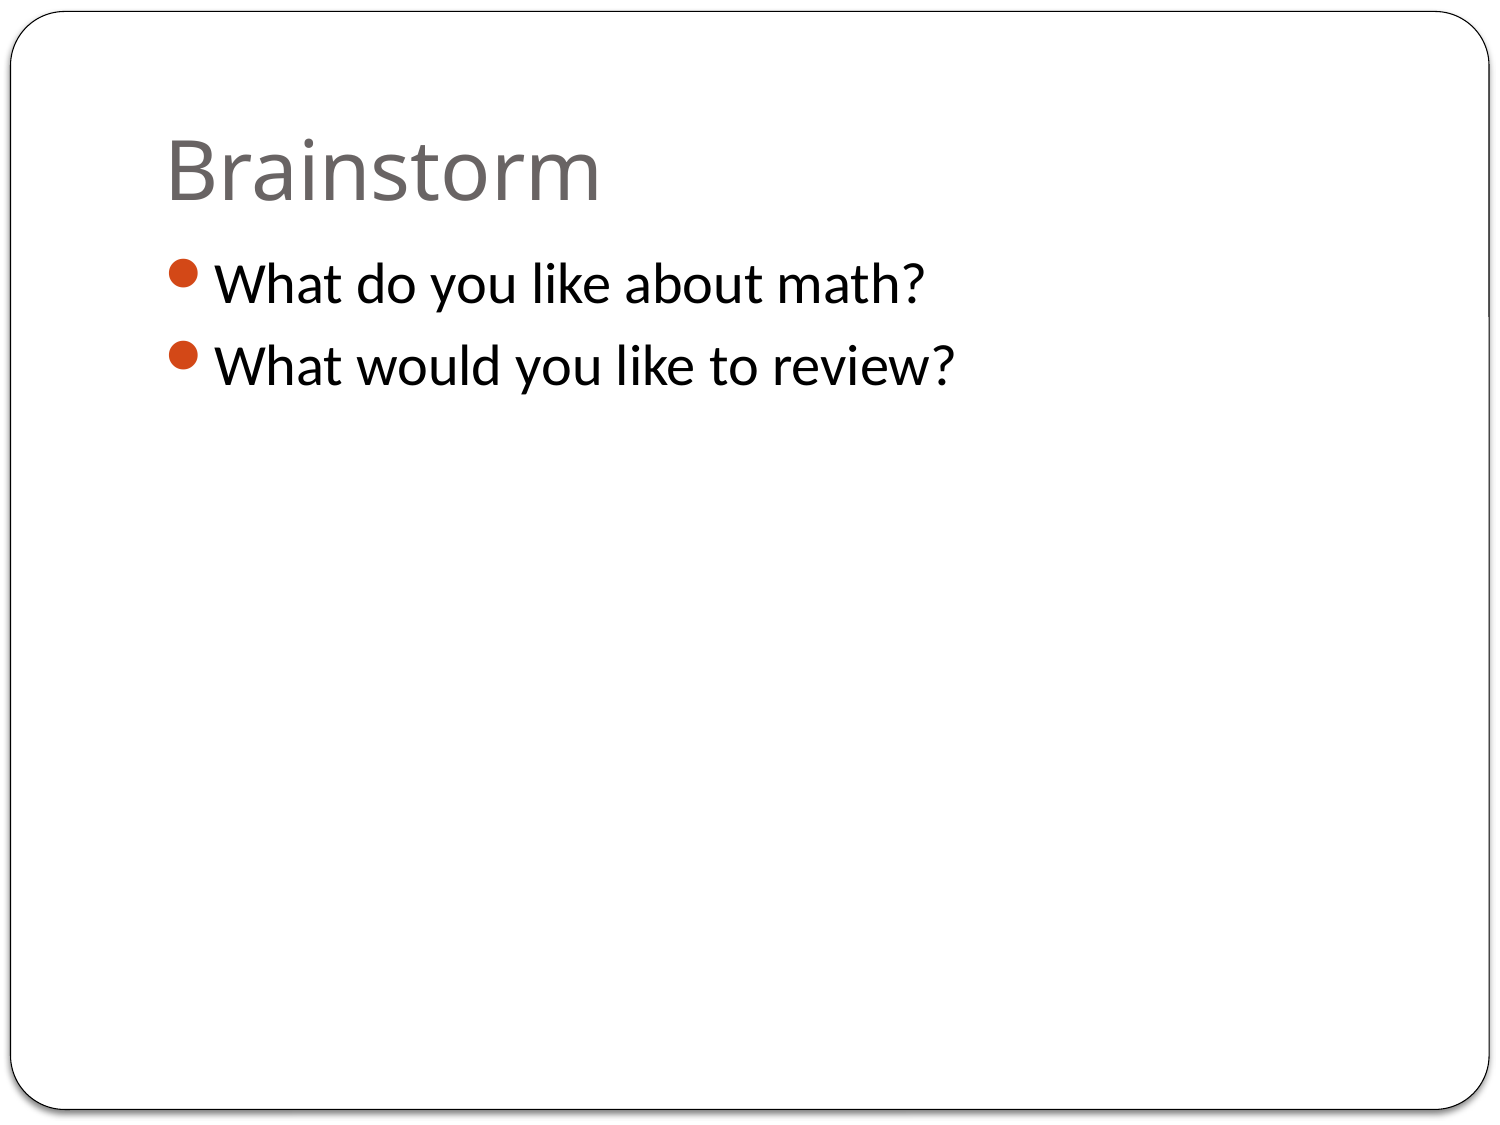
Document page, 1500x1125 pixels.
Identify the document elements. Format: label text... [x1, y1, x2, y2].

list What do you like about math? What would you like to review? [150, 237, 1425, 988]
title Brainstorm [150, 45, 1425, 233]
